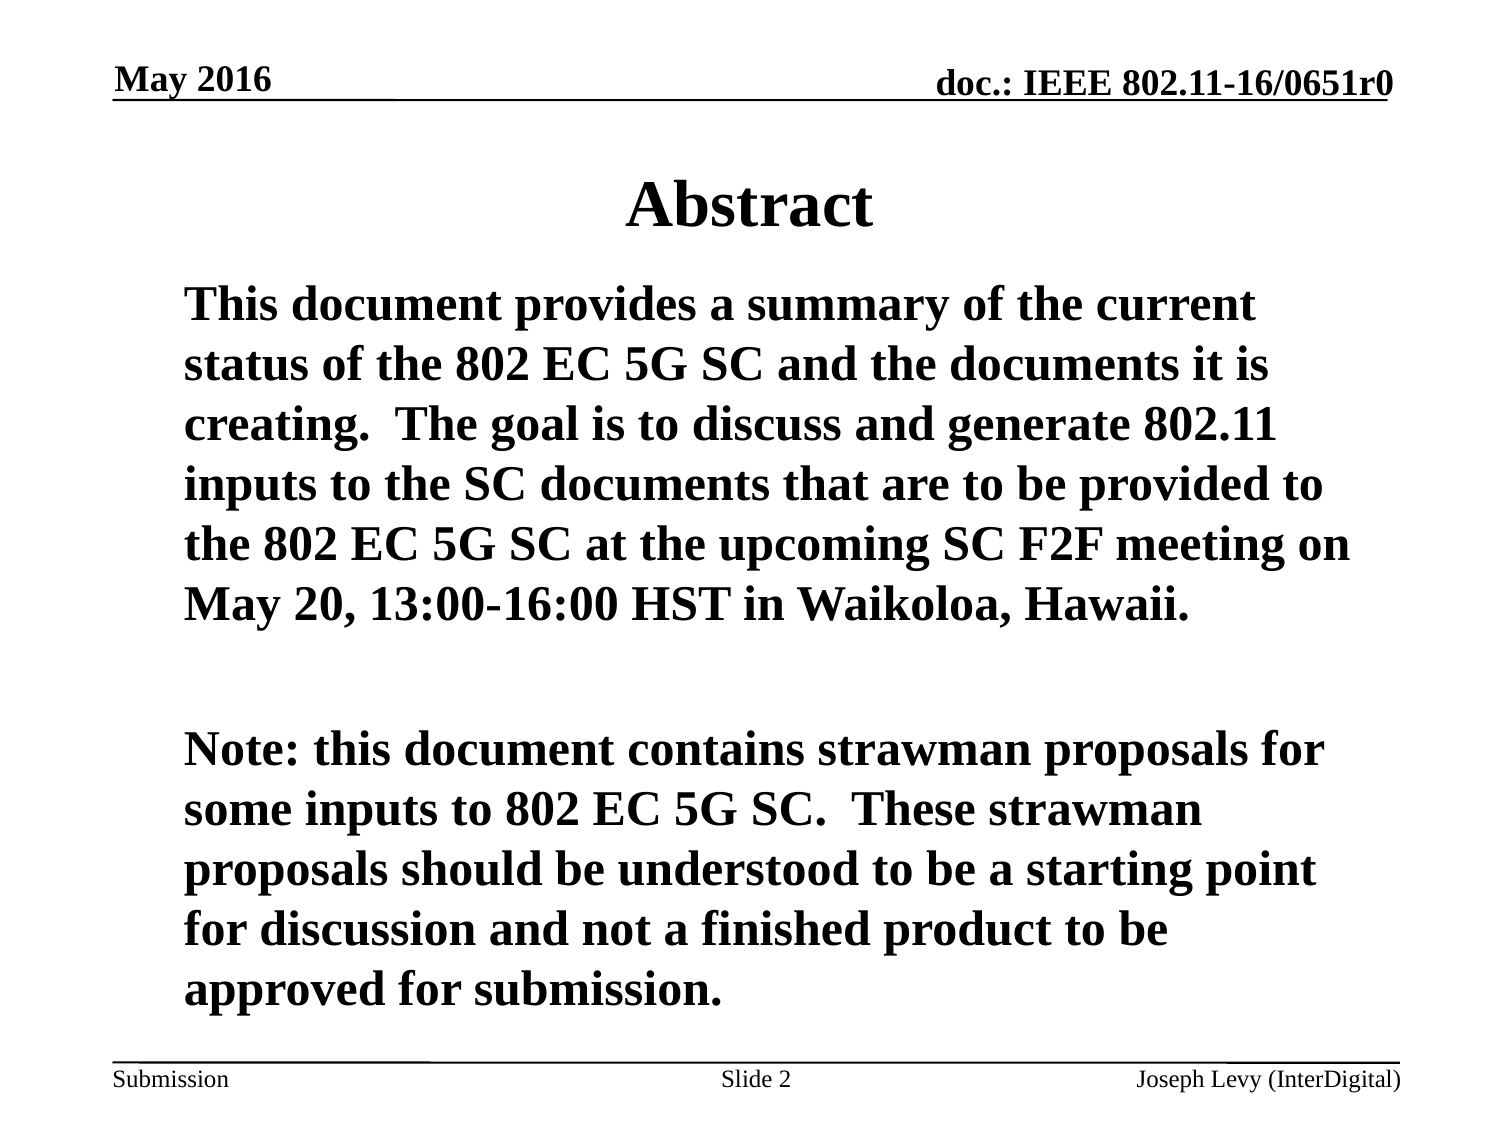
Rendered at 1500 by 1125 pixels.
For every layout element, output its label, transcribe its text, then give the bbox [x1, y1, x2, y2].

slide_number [114, 54, 540, 100]
title Abstract [112, 112, 1388, 262]
footer Joseph Levy (InterDigital) [902, 1061, 1402, 1093]
list This document provides a summary of the current status of the 802 EC 5G SC and the documents it is creating. The goal is to discuss and generate 802.11 inputs to the SC documents that are to be provided to the 802 EC 5G SC at the upcoming SC F2F meeting on May 20, 13:00-16:00 HST in Waikoloa, Hawaii. Note: this document contains strawman proposals for some inputs to 802 EC 5G SC. These strawman proposals should be understood to be a starting point for discussion and not a finished product to be approved for submission. [112, 262, 1388, 1013]
slide_number Slide 2 [712, 1061, 800, 1123]
